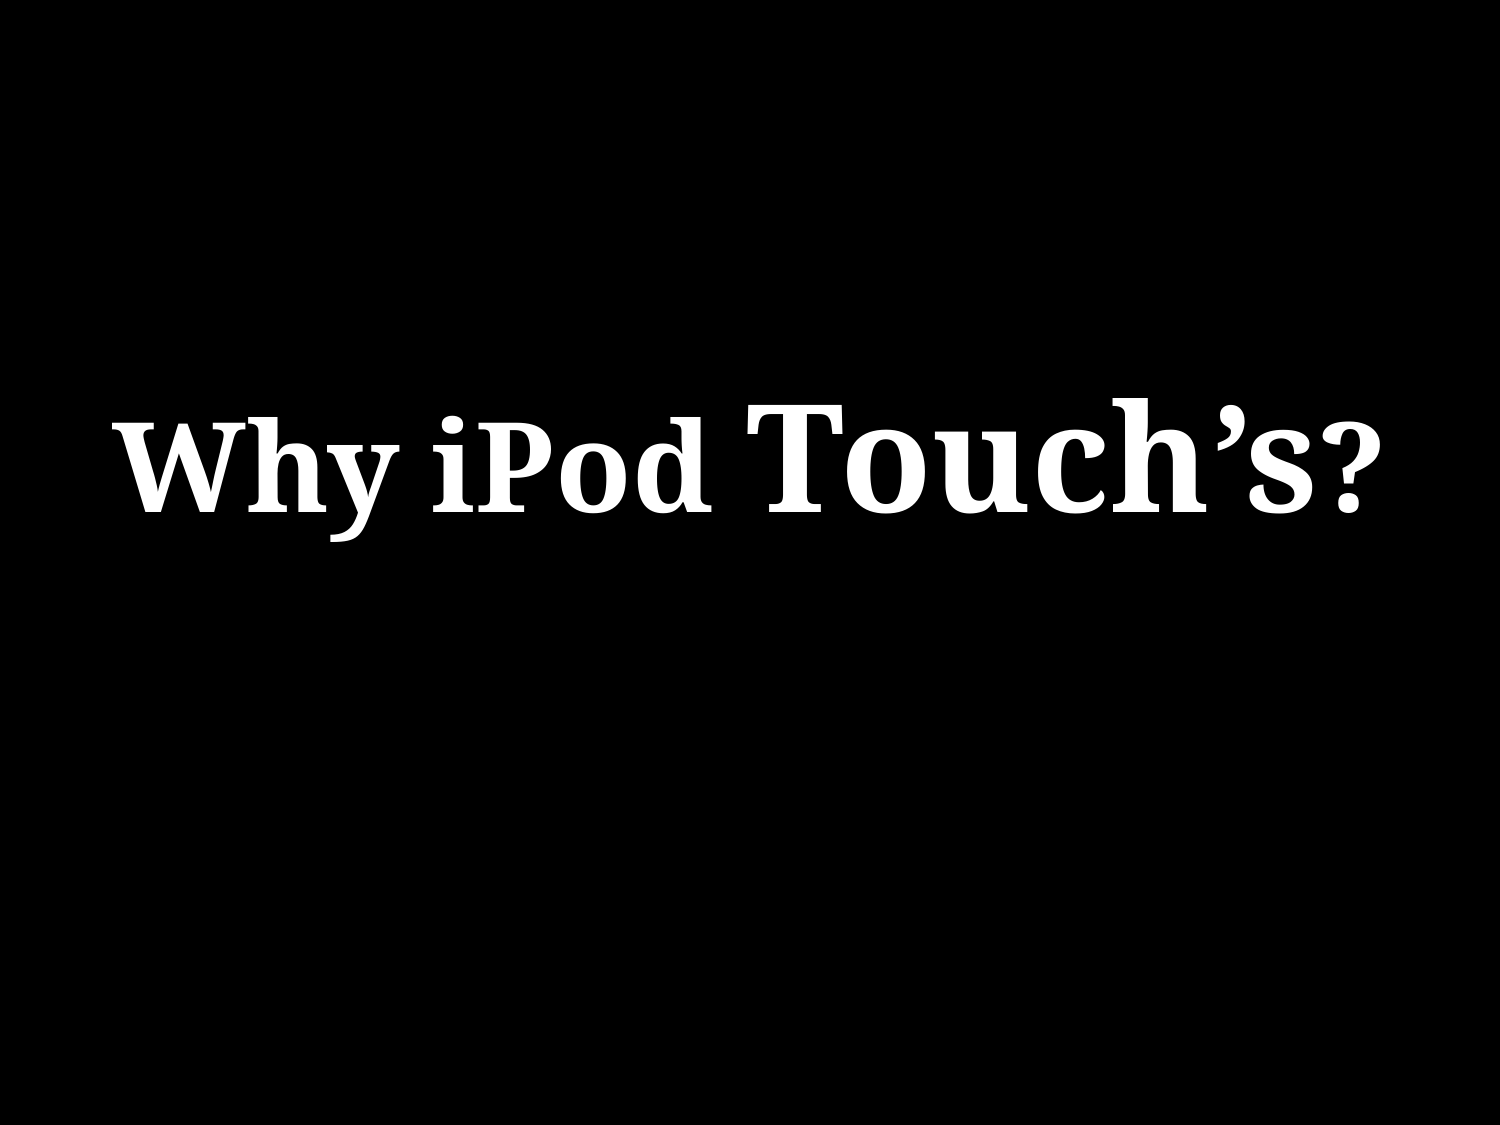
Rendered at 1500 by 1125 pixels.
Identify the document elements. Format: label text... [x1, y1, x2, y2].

title Why iPod Touch’s? [75, 310, 1425, 746]
